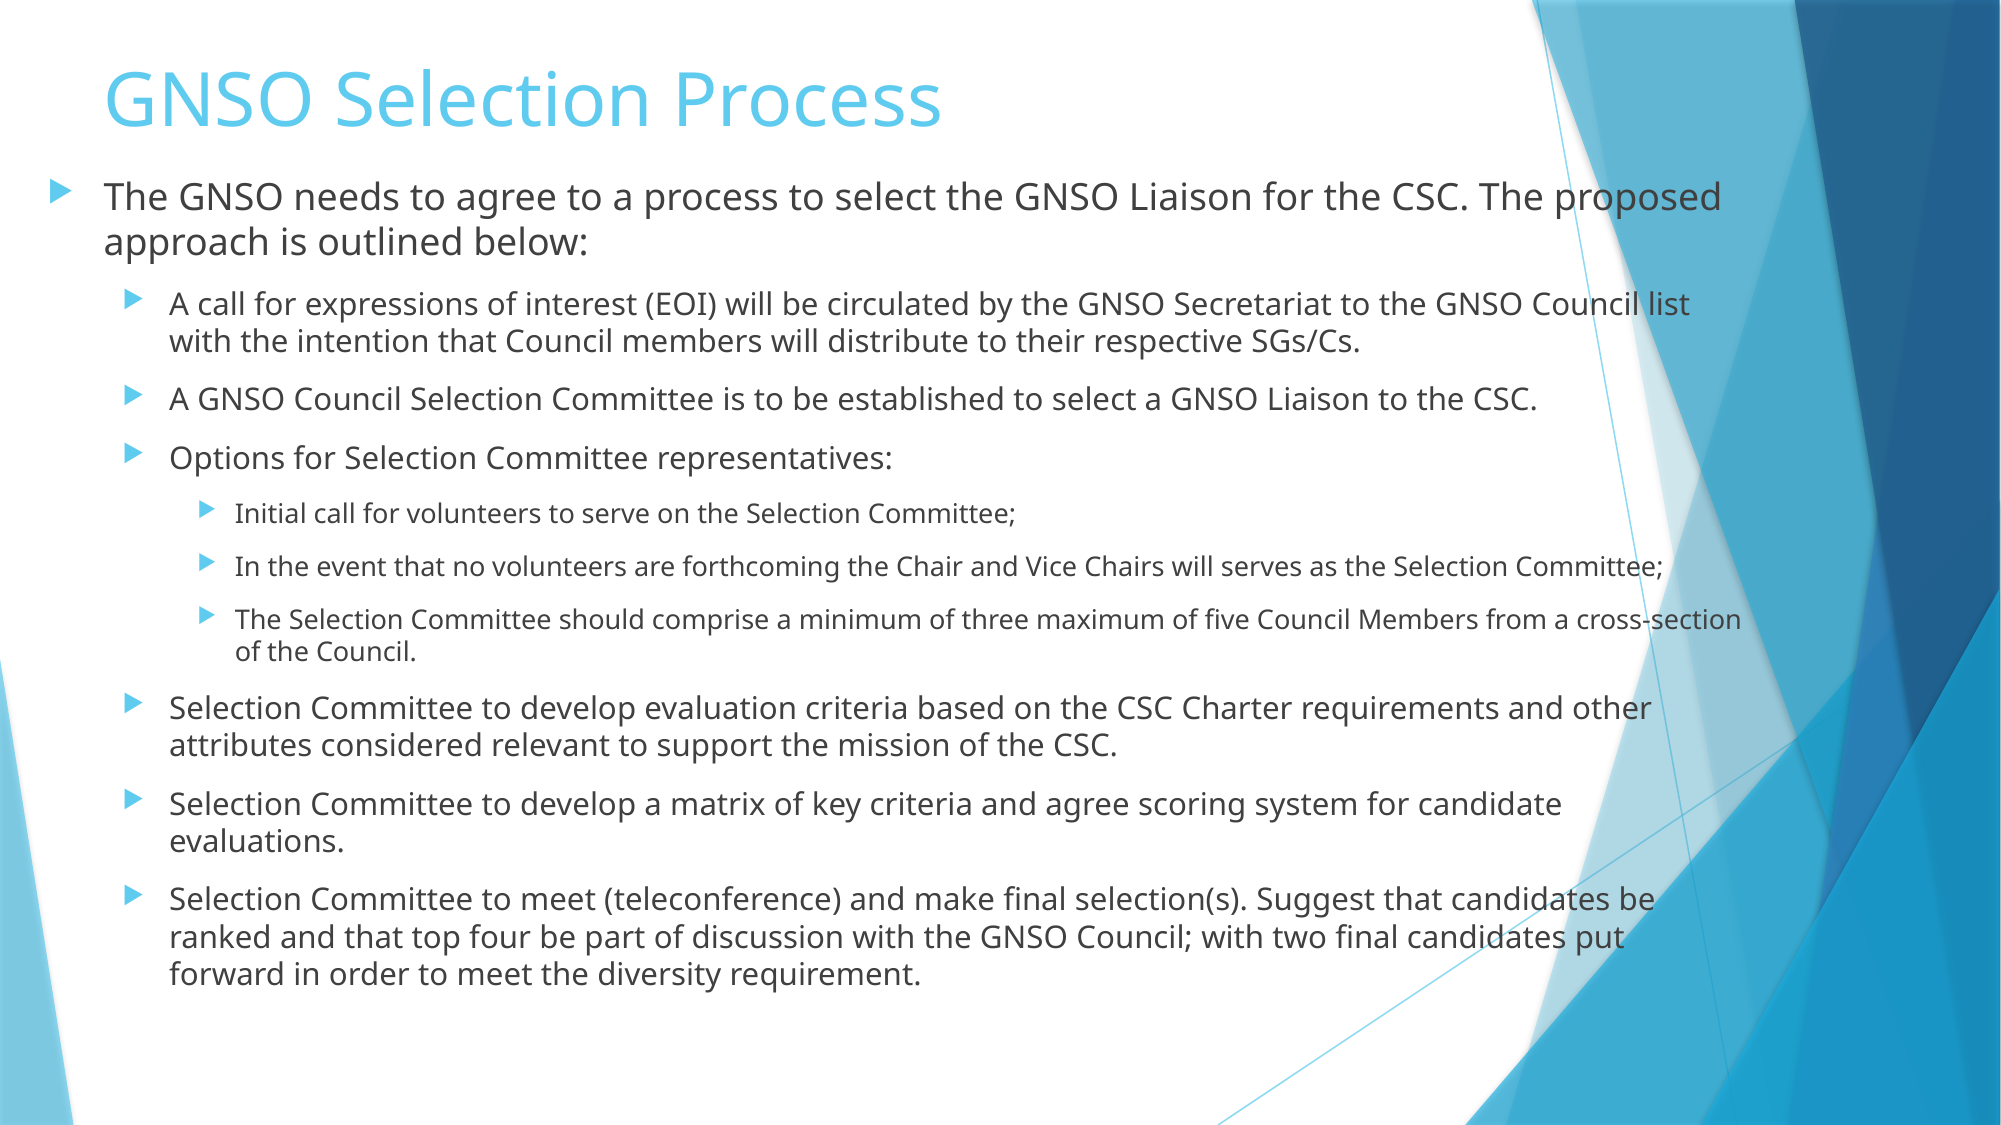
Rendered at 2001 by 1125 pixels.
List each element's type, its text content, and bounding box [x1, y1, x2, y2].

list The GNSO needs to agree to a process to select the GNSO Liaison for the CSC. The proposed approach is outlined below: A call for expressions of interest (EOI) will be circulated by the GNSO Secretariat to the GNSO Council list with the intention that Council members will distribute to their respective SGs/Cs. A GNSO Council Selection Committee is to be established to select a GNSO Liaison to the CSC. Options for Selection Committee representatives: Initial call for volunteers to serve on the Selection Committee; In the event that no volunteers are forthcoming the Chair and Vice Chairs will serves as the Selection Committee; The Selection Committee should comprise a minimum of three maximum of five Council Members from a cross-section of the Council. Selection Committee to develop evaluation criteria based on the CSC Charter requirements and other attributes considered relevant to support the mission of the CSC. Selection Committee to develop a matrix of key criteria and agree scoring system for candidate evaluations. Selection Committee to meet (teleconference) and make final selection(s). Suggest that candidates be ranked and that top four be part of discussion with the GNSO Council; with two final candidates put forward in order to meet the diversity requirement. [32, 165, 1757, 1027]
title GNSO Selection Process [88, 43, 1499, 165]
